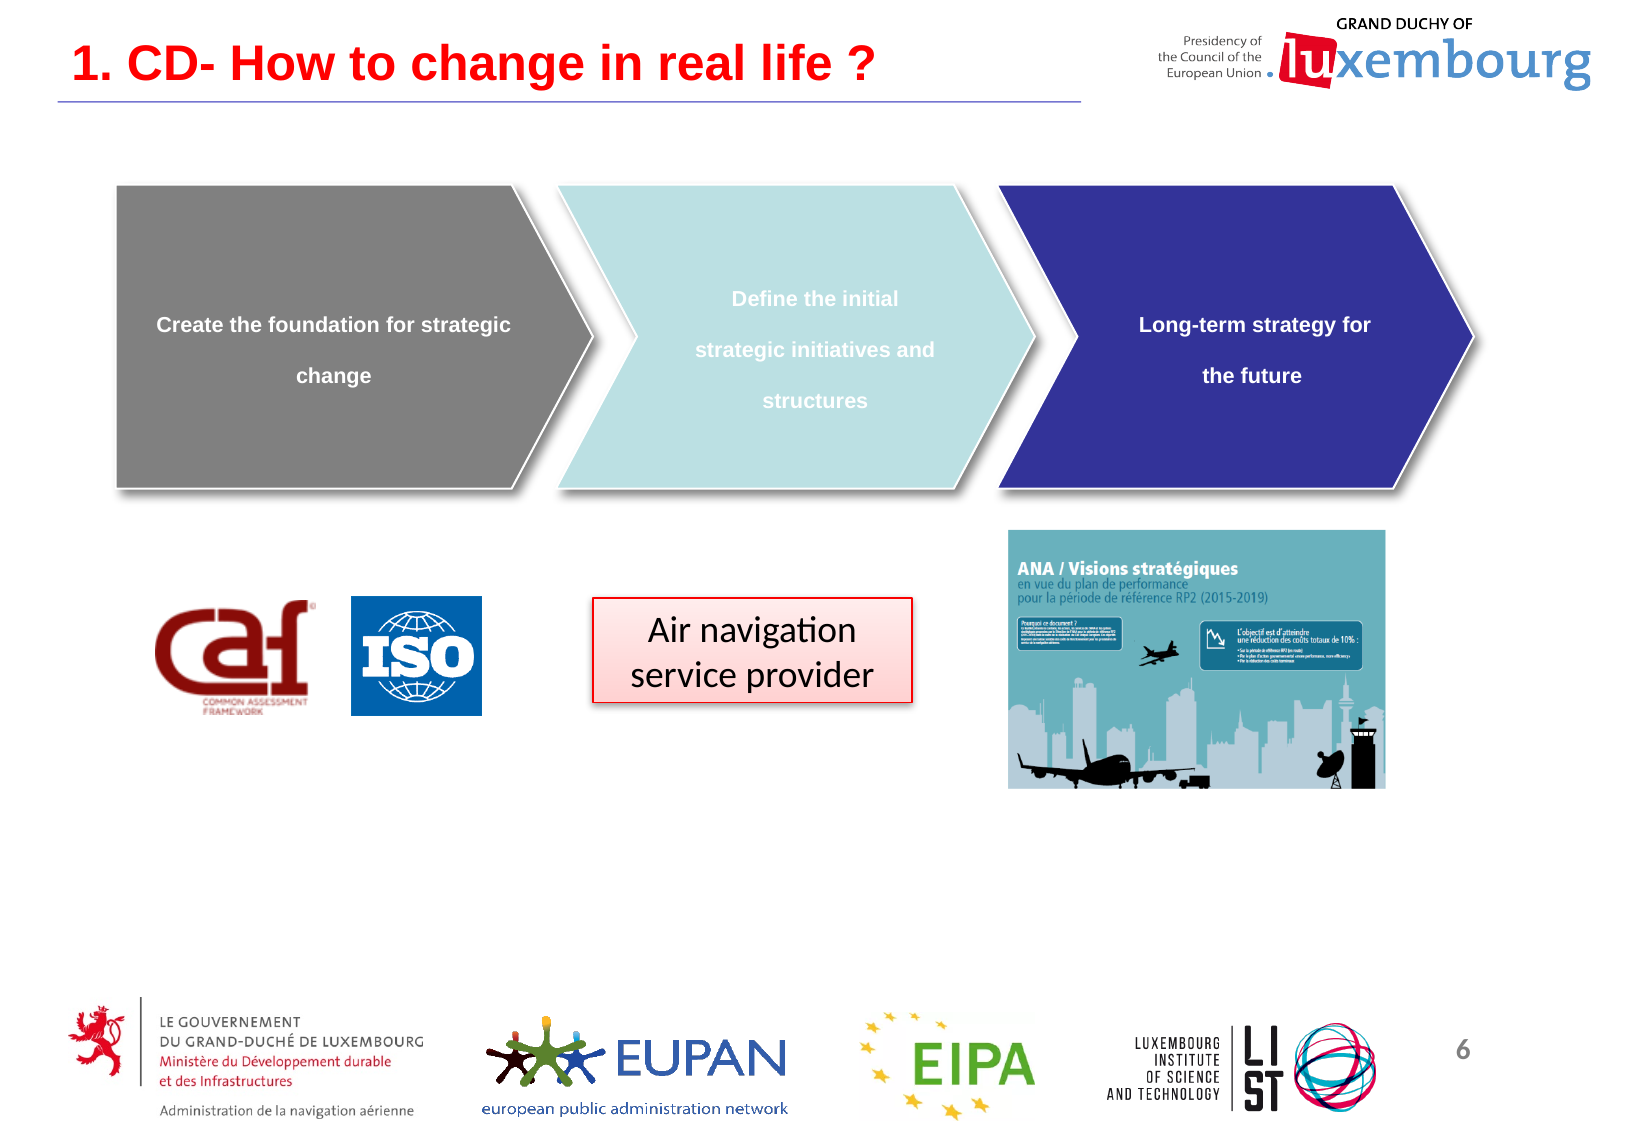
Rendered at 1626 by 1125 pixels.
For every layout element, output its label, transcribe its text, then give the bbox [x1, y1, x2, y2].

text_box Air navigation service provider [592, 597, 913, 703]
picture [68, 997, 423, 1120]
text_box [115, 184, 1475, 489]
title 1. CD- How to change in real life ? [56, 19, 1108, 102]
picture [1158, 18, 1591, 91]
picture [351, 596, 482, 717]
picture [154, 600, 317, 715]
picture [859, 1012, 1035, 1121]
picture [1000, 521, 1395, 796]
slide_number 6 [1379, 1023, 1486, 1107]
picture [482, 1016, 788, 1117]
picture [1107, 1023, 1376, 1112]
